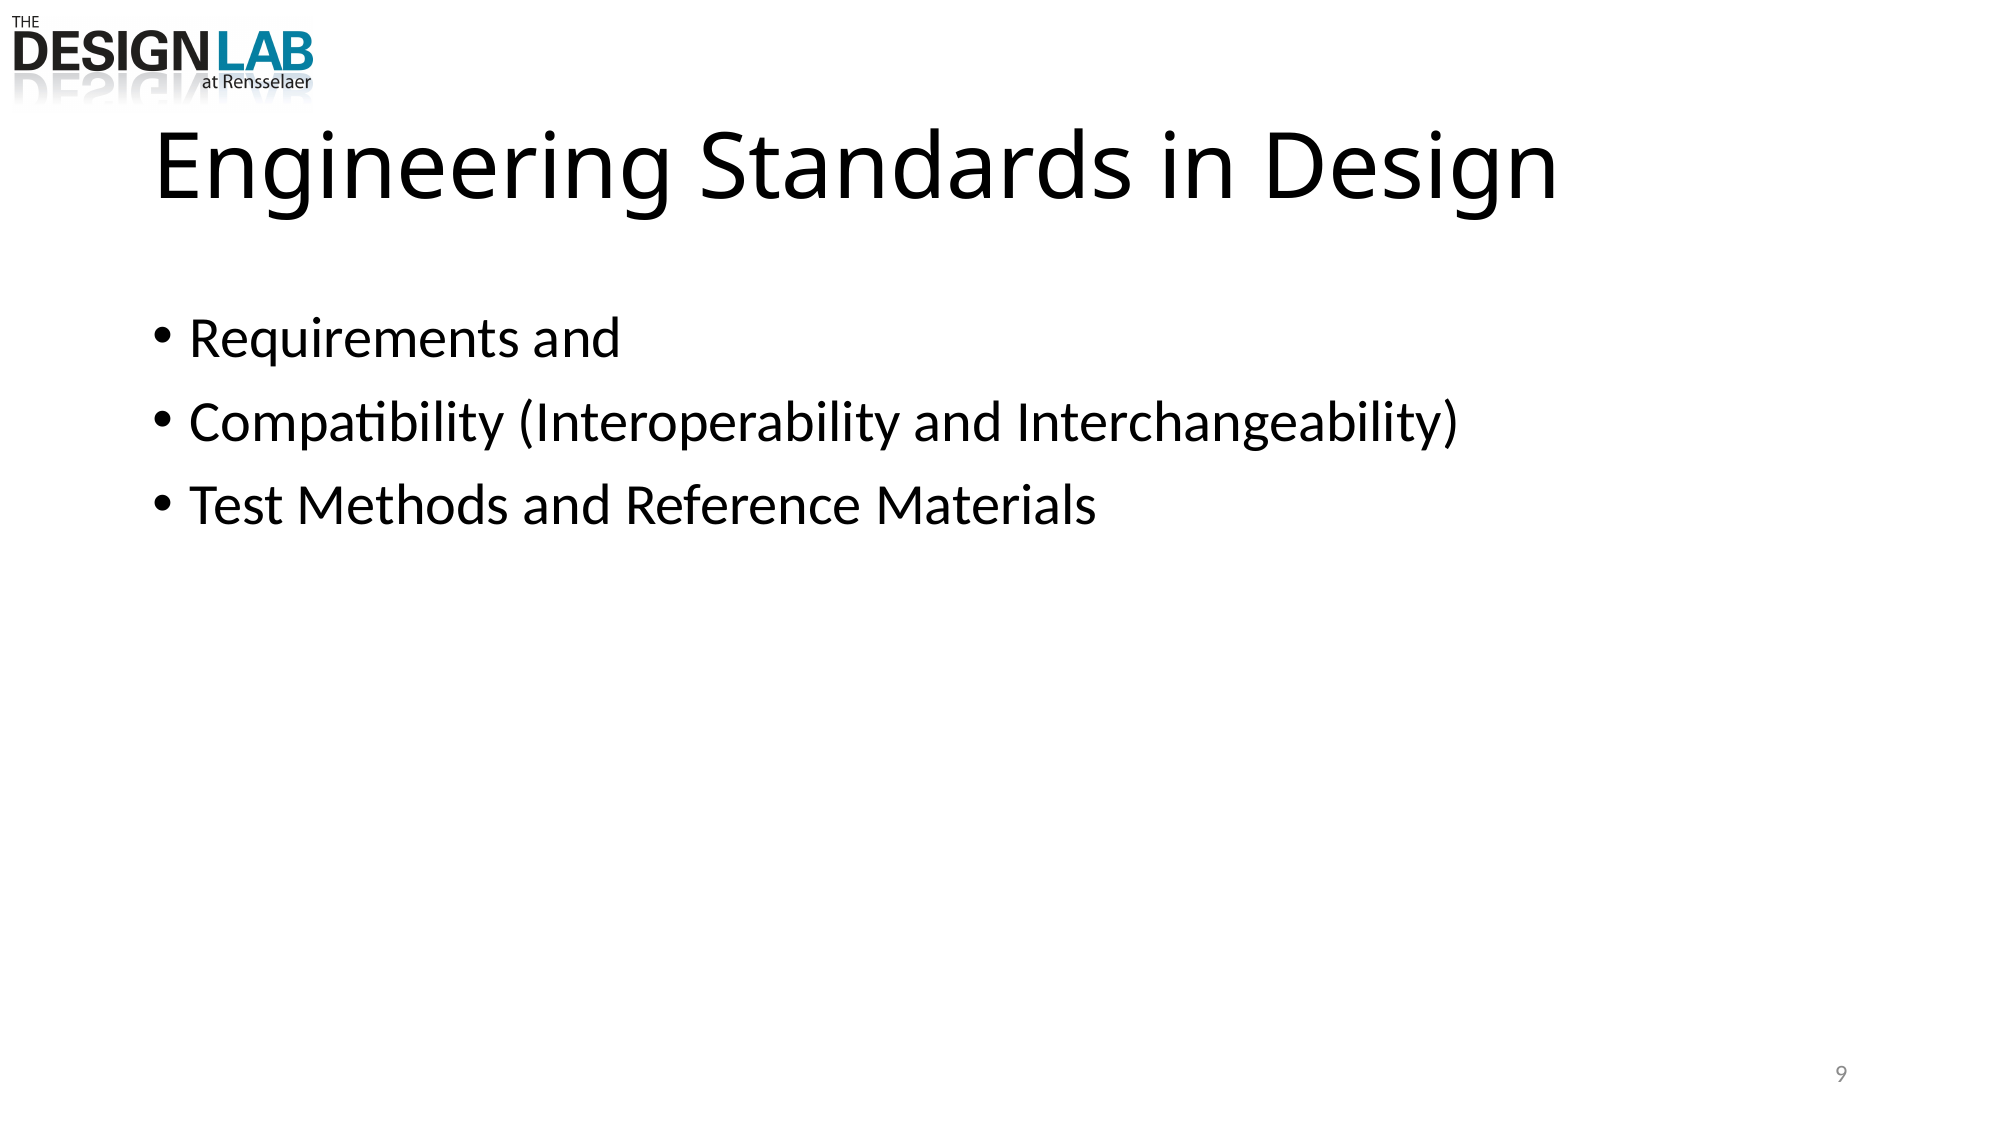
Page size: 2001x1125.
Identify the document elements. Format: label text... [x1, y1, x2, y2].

slide_number 9 [1412, 1042, 1863, 1103]
picture [291, 54, 304, 59]
title Engineering Standards in Design [137, 59, 1863, 278]
list Requirements and Compatibility (Interoperability and Interchangeability) Test Methods and Reference Materials [137, 299, 1863, 1014]
picture [12, 16, 313, 113]
picture [291, 38, 303, 47]
picture [259, 42, 268, 55]
